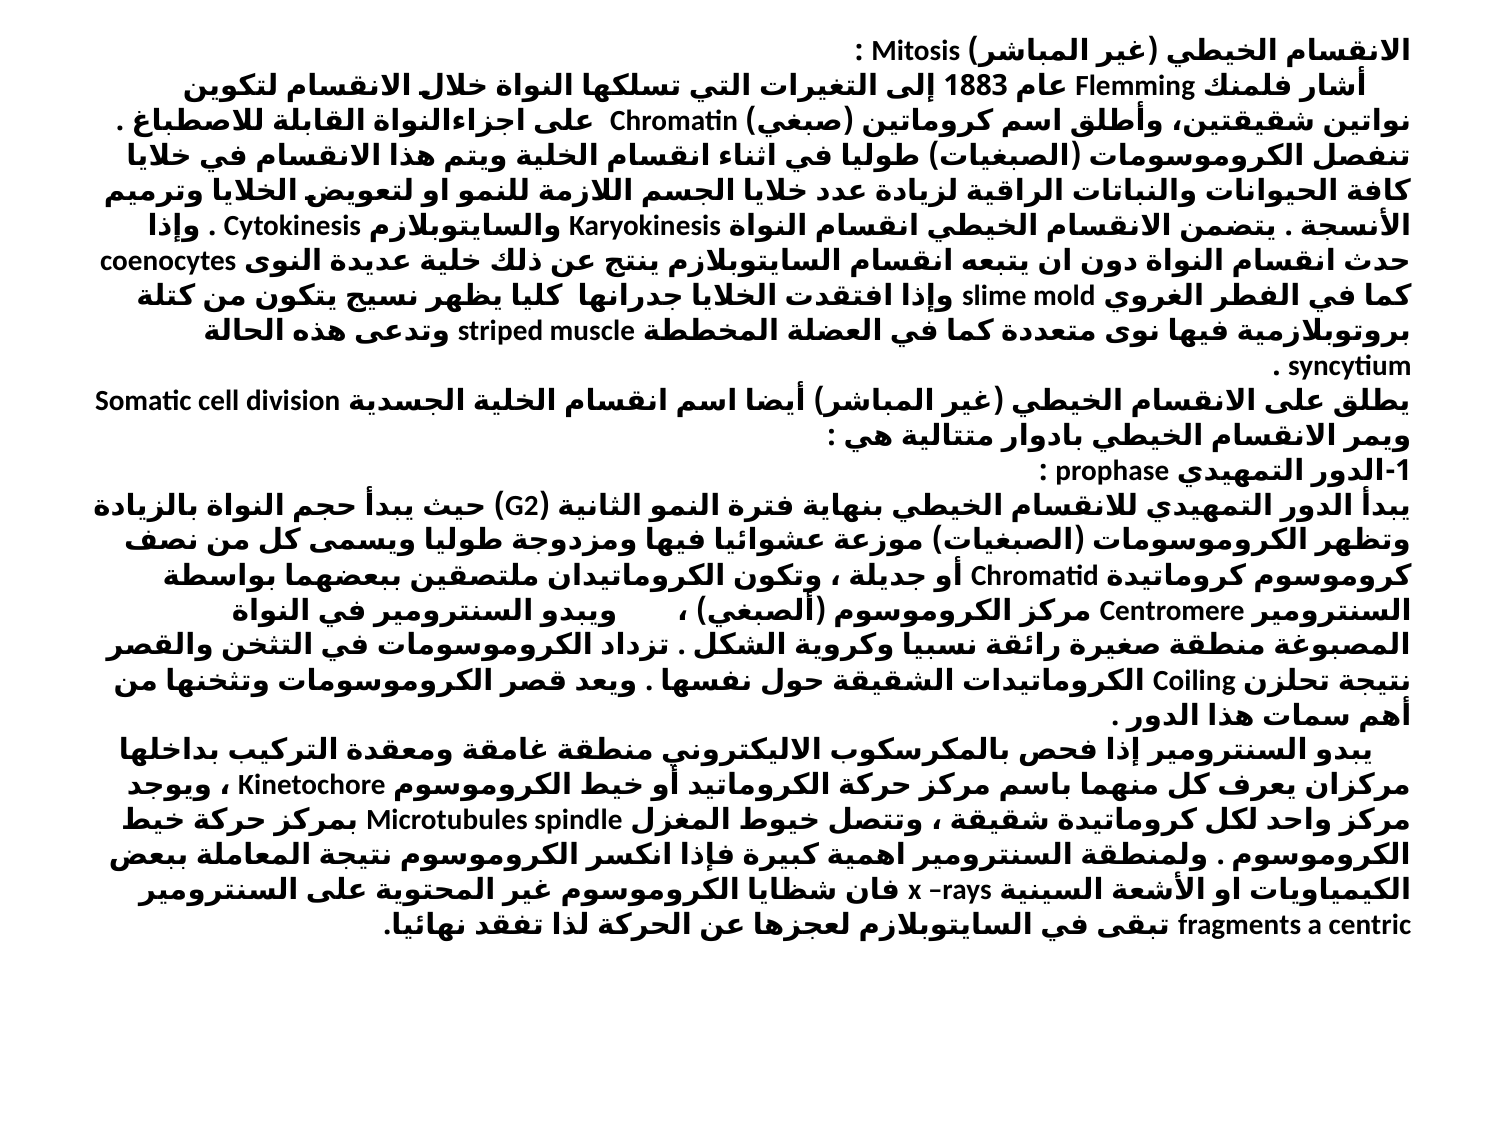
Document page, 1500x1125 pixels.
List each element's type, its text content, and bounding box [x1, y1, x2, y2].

title الانقسام الخيطي (غير المباشر) Mitosis : أشار فلمنك Flemming عام 1883 إلى التغيرات التي تسلكها النواة خلال الانقسام لتكوين نواتين شقيقتين، وأطلق اسم كروماتين (صبغي) Chromatin على اجزاءالنواة القابلة للاصطباغ . تنفصل الكروموسومات (الصبغيات) طوليا في اثناء انقسام الخلية ويتم هذا الانقسام في خلايا كافة الحيوانات والنباتات الراقية لزيادة عدد خلايا الجسم اللازمة للنمو او لتعويض الخلايا وترميم الأنسجة . يتضمن الانقسام الخيطي انقسام النواة Karyokinesis والسايتوبلازم Cytokinesis . وإذا حدث انقسام النواة دون ان يتبعه انقسام السايتوبلازم ينتج عن ذلك خلية عديدة النوى coenocytes كما في الفطر الغروي slime mold وإذا افتقدت الخلايا جدرانها كليا يظهر نسيج يتكون من كتلة بروتوبلازمية فيها نوى متعددة كما في العضلة المخططة striped muscle وتدعى هذه الحالة syncytium . يطلق على الانقسام الخيطي (غير المباشر) أيضا اسم انقسام الخلية الجسدية Somatic cell division ويمر الانقسام الخيطي بادوار متتالية هي : 1- الدور التمهيدي prophase : يبدأ الدور التمهيدي للانقسام الخيطي بنهاية فترة النمو الثانية (G2) حيث يبدأ حجم النواة بالزيادة وتظهر الكروموسومات (الصبغيات) موزعة عشوائيا فيها ومزدوجة طوليا ويسمى كل من نصف كروموسوم كروماتيدة Chromatid أو جديلة ، وتكون الكروماتيدان ملتصقين ببعضهما بواسطة السنترومير Centromere مركز الكروموسوم (ألصبغي) ، ويبدو السنترومير في النواة المصبوغة منطقة صغيرة رائقة نسبيا وكروية الشكل . تزداد الكروموسومات في التثخن والقصر نتيجة تحلزن Coiling الكروماتيدات الشقيقة حول نفسها . ويعد قصر الكروموسومات وتثخنها من أهم سمات هذا الدور . يبدو السنترومير إذا فحص بالمكرسكوب الاليكتروني منطقة غامقة ومعقدة التركيب بداخلها مركزان يعرف كل منهما باسم مركز حركة الكروماتيد أو خيط الكروموسوم Kinetochore ، ويوجد مركز واحد لكل كروماتيدة شقيقة ، وتتصل خيوط المغزل Microtubules spindle بمركز حركة خيط الكروموسوم . ولمنطقة السنترومير اهمية كبيرة فإذا انكسر الكروموسوم نتيجة المعاملة ببعض الكيمياويات او الأشعة السينية x –rays فان شظايا الكروموسوم غير المحتوية على السنترومير fragments a centric تبقى في السايتوبلازم لعجزها عن الحركة لذا تفقد نهائيا. [76, 101, 1427, 906]
